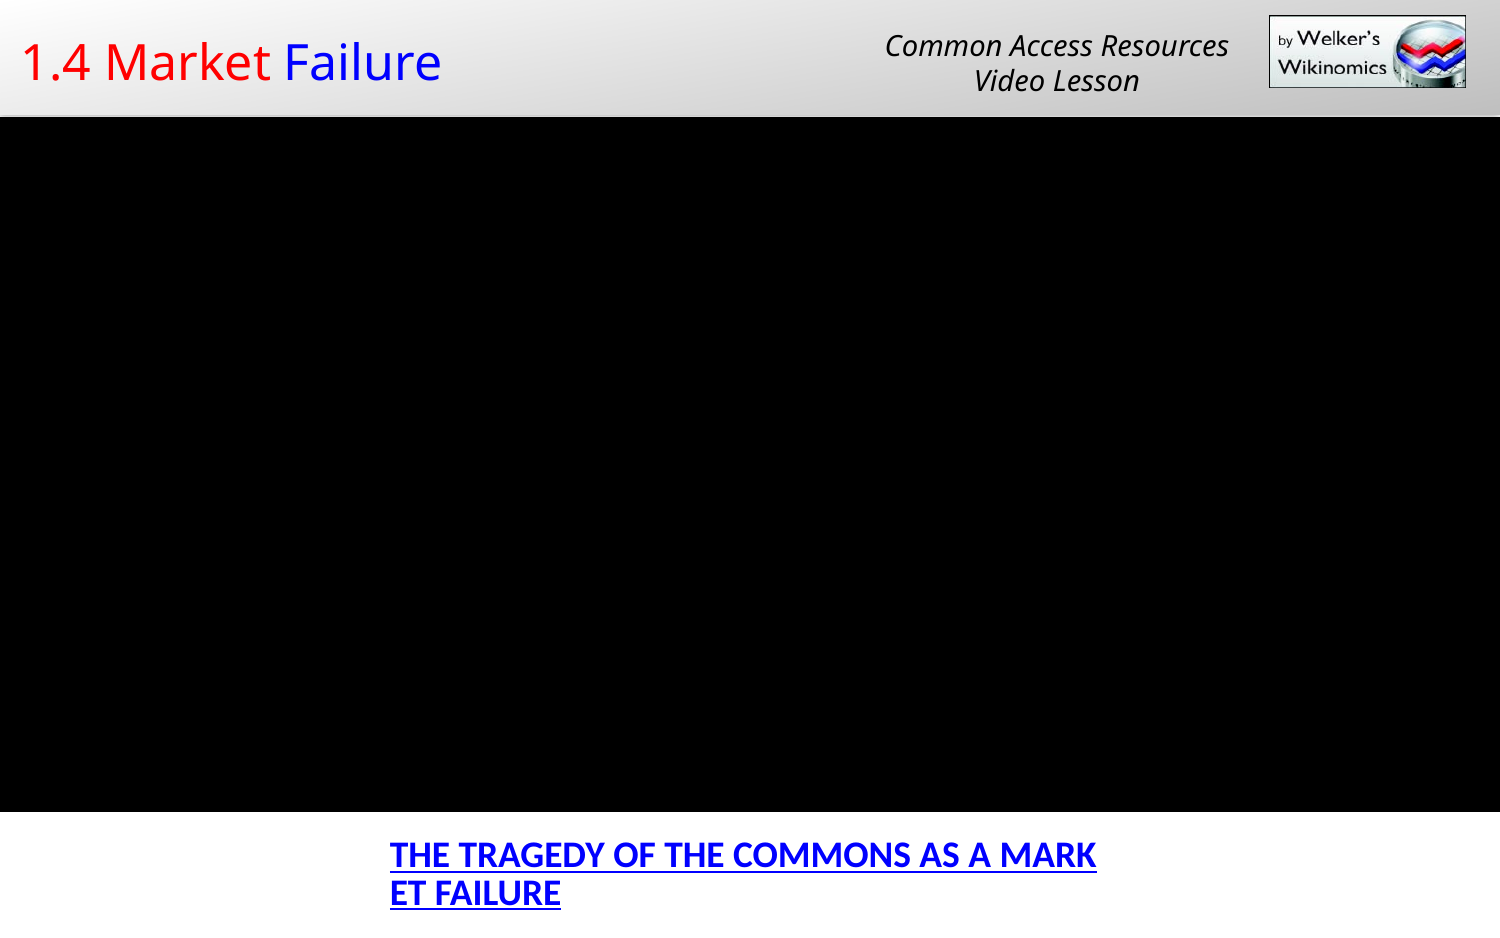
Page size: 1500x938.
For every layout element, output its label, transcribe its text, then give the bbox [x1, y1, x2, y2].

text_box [0, 0, 1500, 115]
text_box THE TRAGEDY OF THE COMMONS AS A MARKET FAILURE [374, 823, 1125, 883]
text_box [0, 116, 1500, 813]
